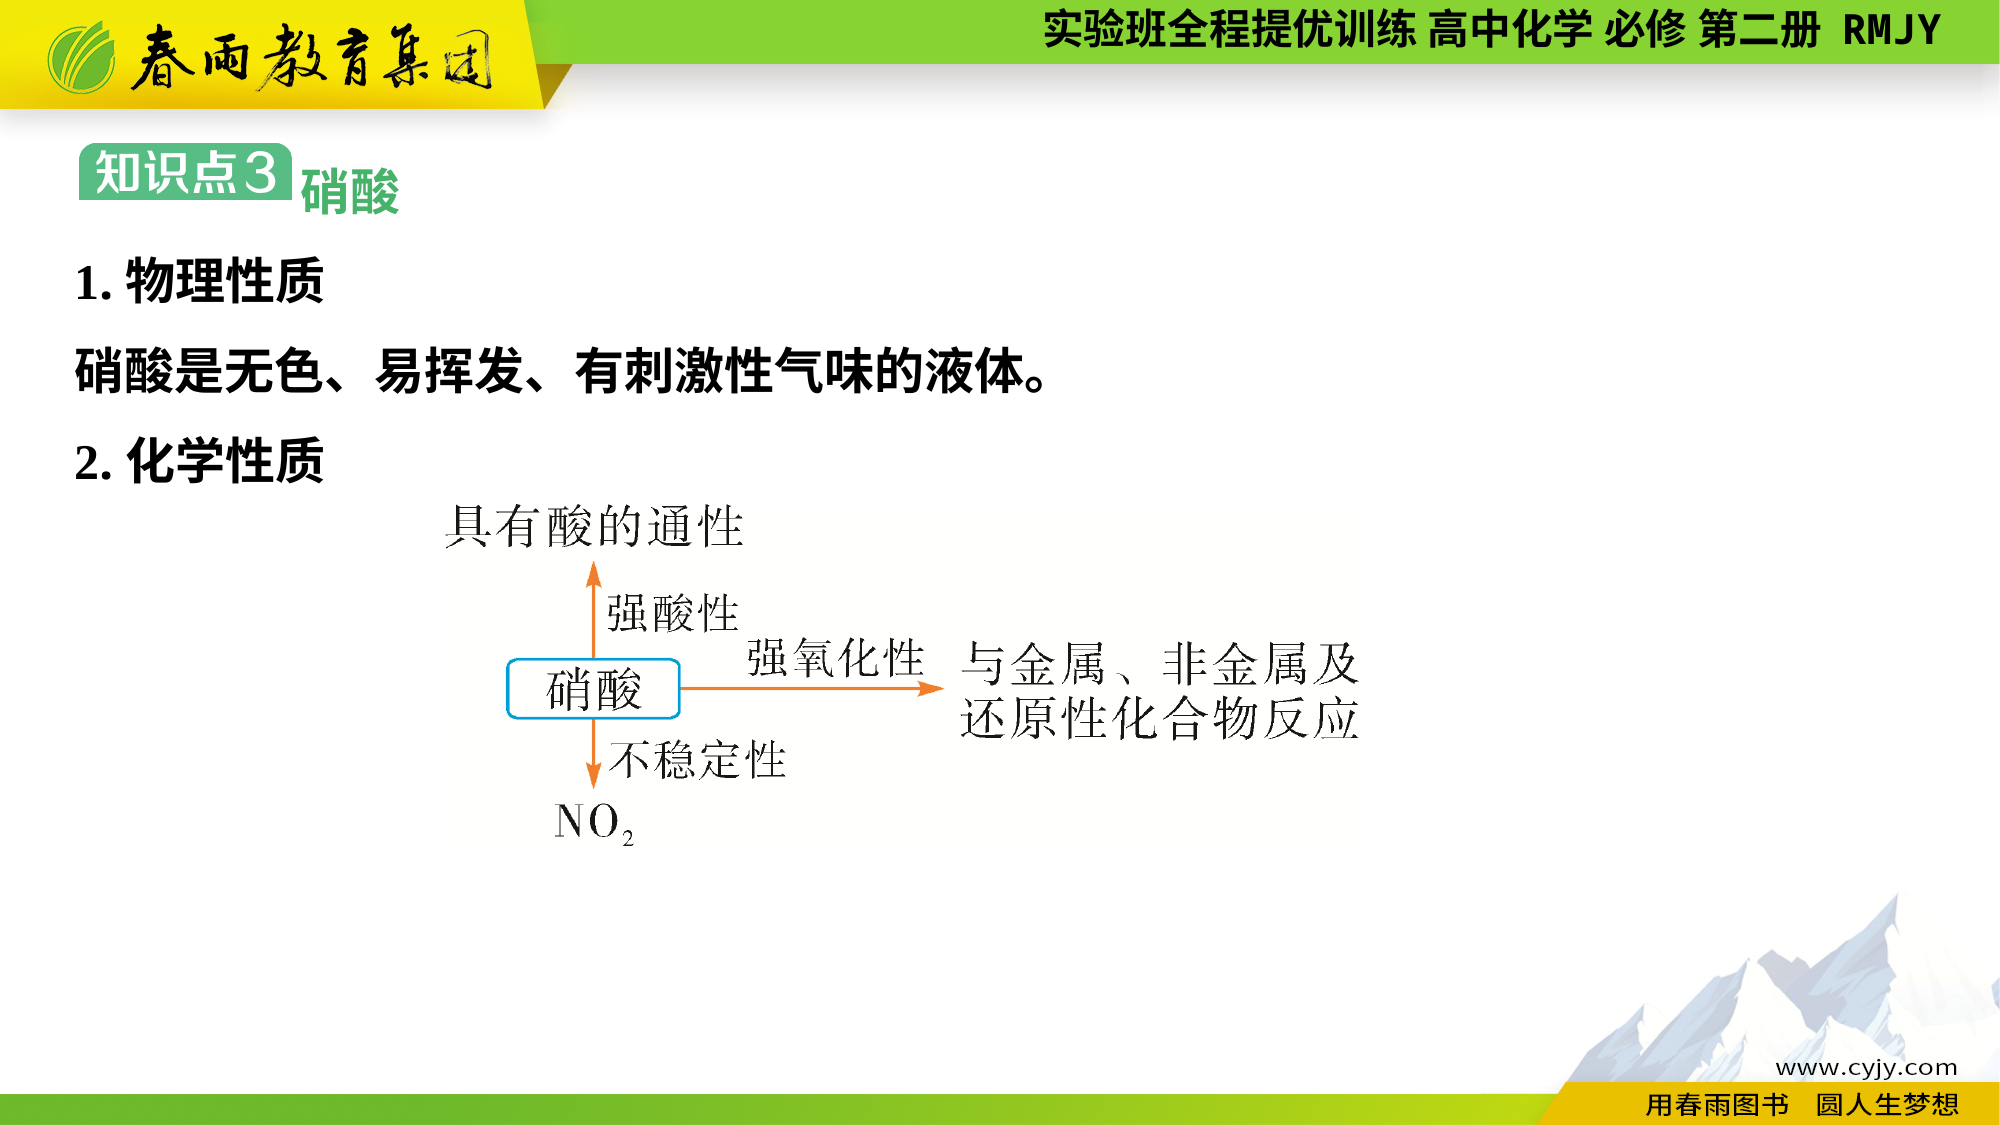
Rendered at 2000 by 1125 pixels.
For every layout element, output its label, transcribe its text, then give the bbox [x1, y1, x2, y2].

list 硝酸 1.物理性质 硝酸是无色、易挥发、有刺激性气味的液体。 2.化学性质 [59, 122, 1944, 490]
picture [0, 0, 2000, 1125]
